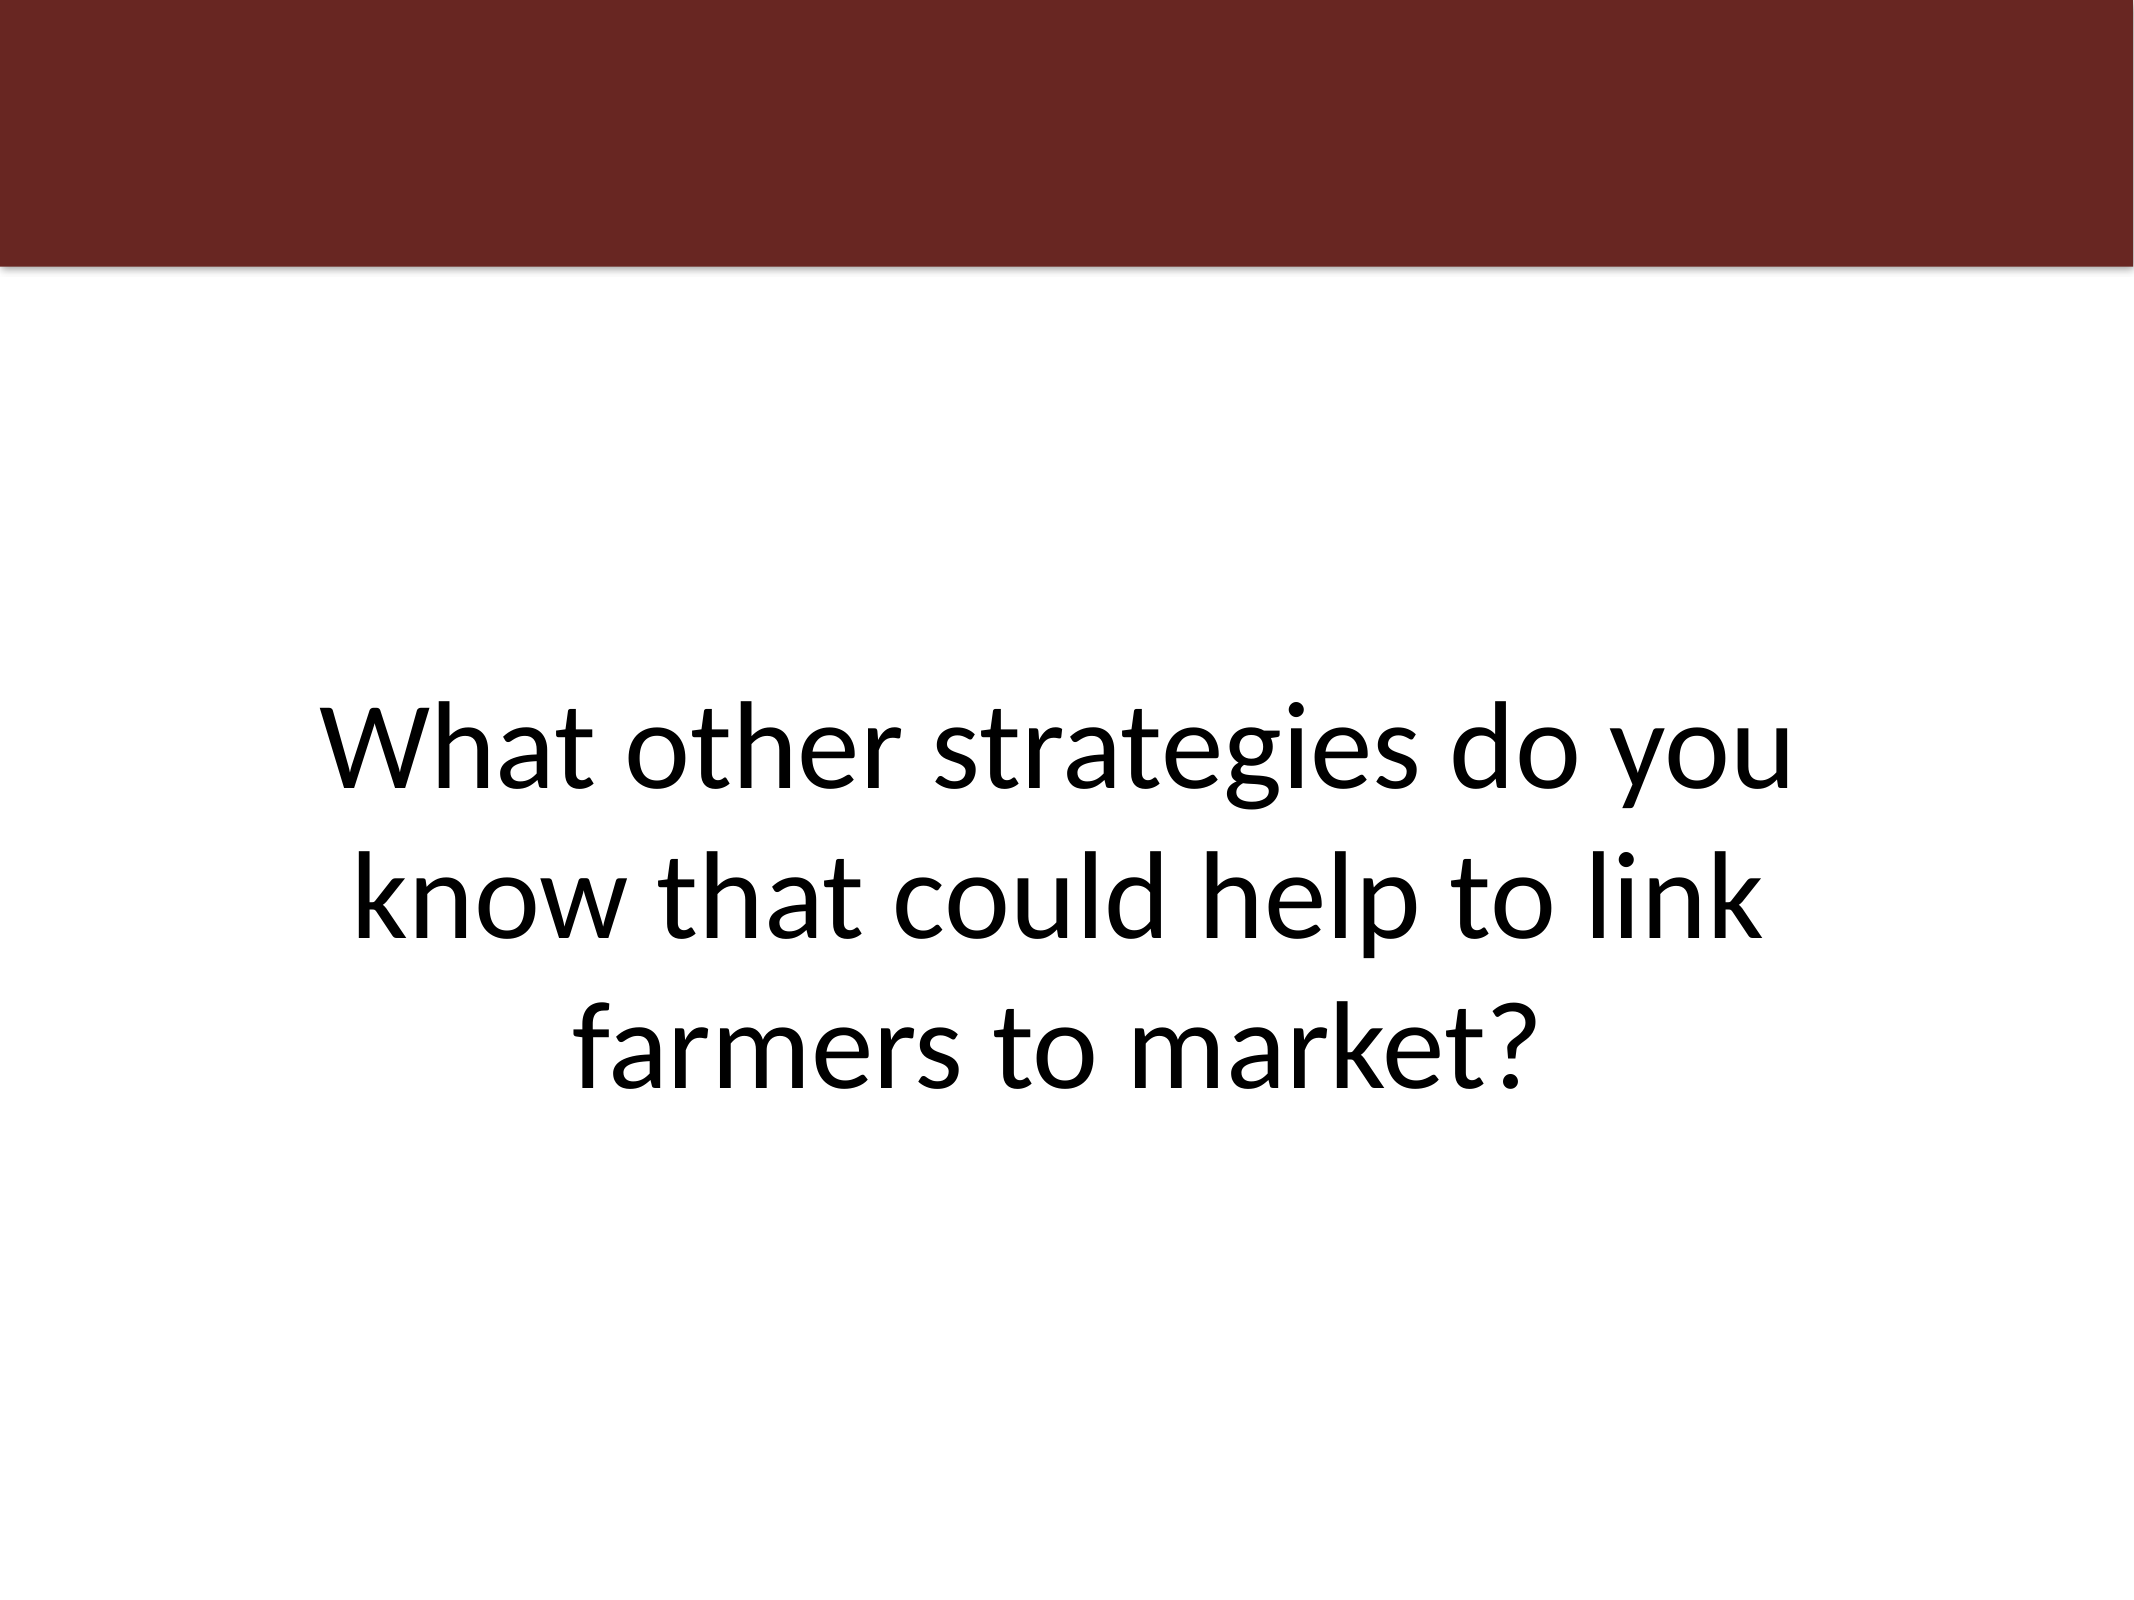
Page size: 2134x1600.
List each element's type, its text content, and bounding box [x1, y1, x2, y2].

text_box What other strategies do you know that could help to link farmers to market? [248, 656, 1869, 1122]
